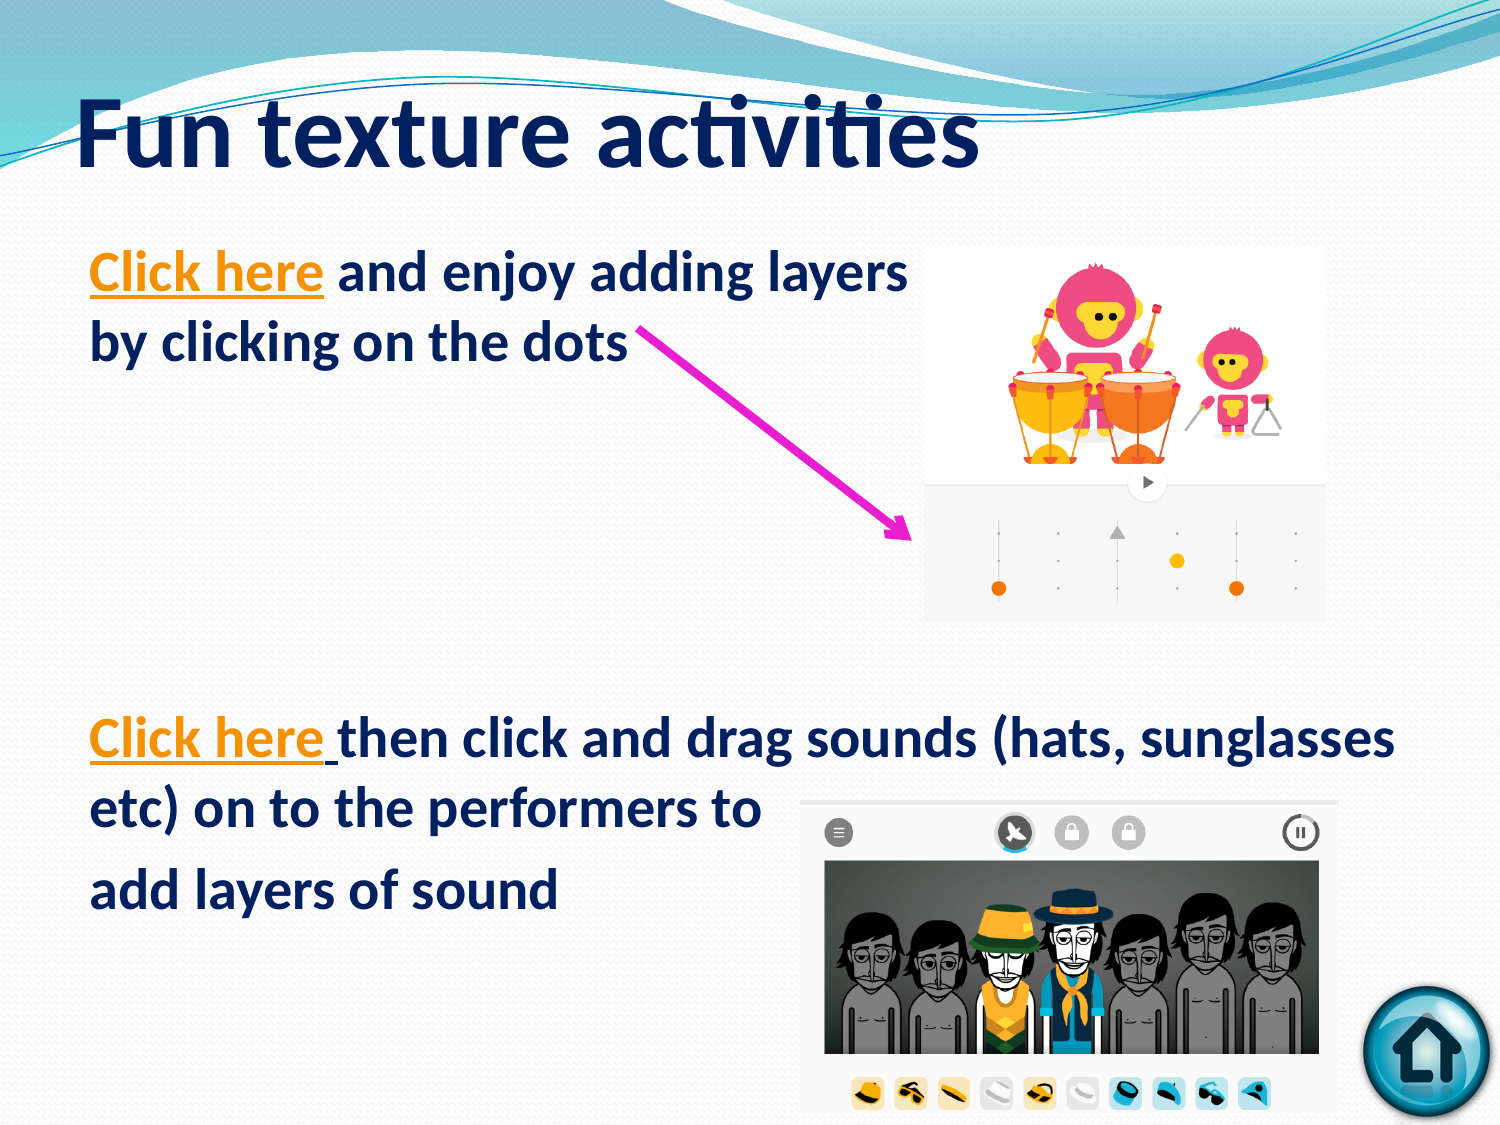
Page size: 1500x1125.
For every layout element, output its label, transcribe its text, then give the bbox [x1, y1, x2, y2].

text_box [637, 327, 913, 541]
picture [924, 246, 1326, 623]
picture [1353, 979, 1500, 1125]
title Fun texture activities [75, 0, 1425, 188]
picture [799, 799, 1339, 1113]
list Click here and enjoy adding layers by clicking on the dots Click here then click and drag sounds (hats, sunglasses etc) on to the performers to add layers of sound [75, 225, 1425, 1101]
